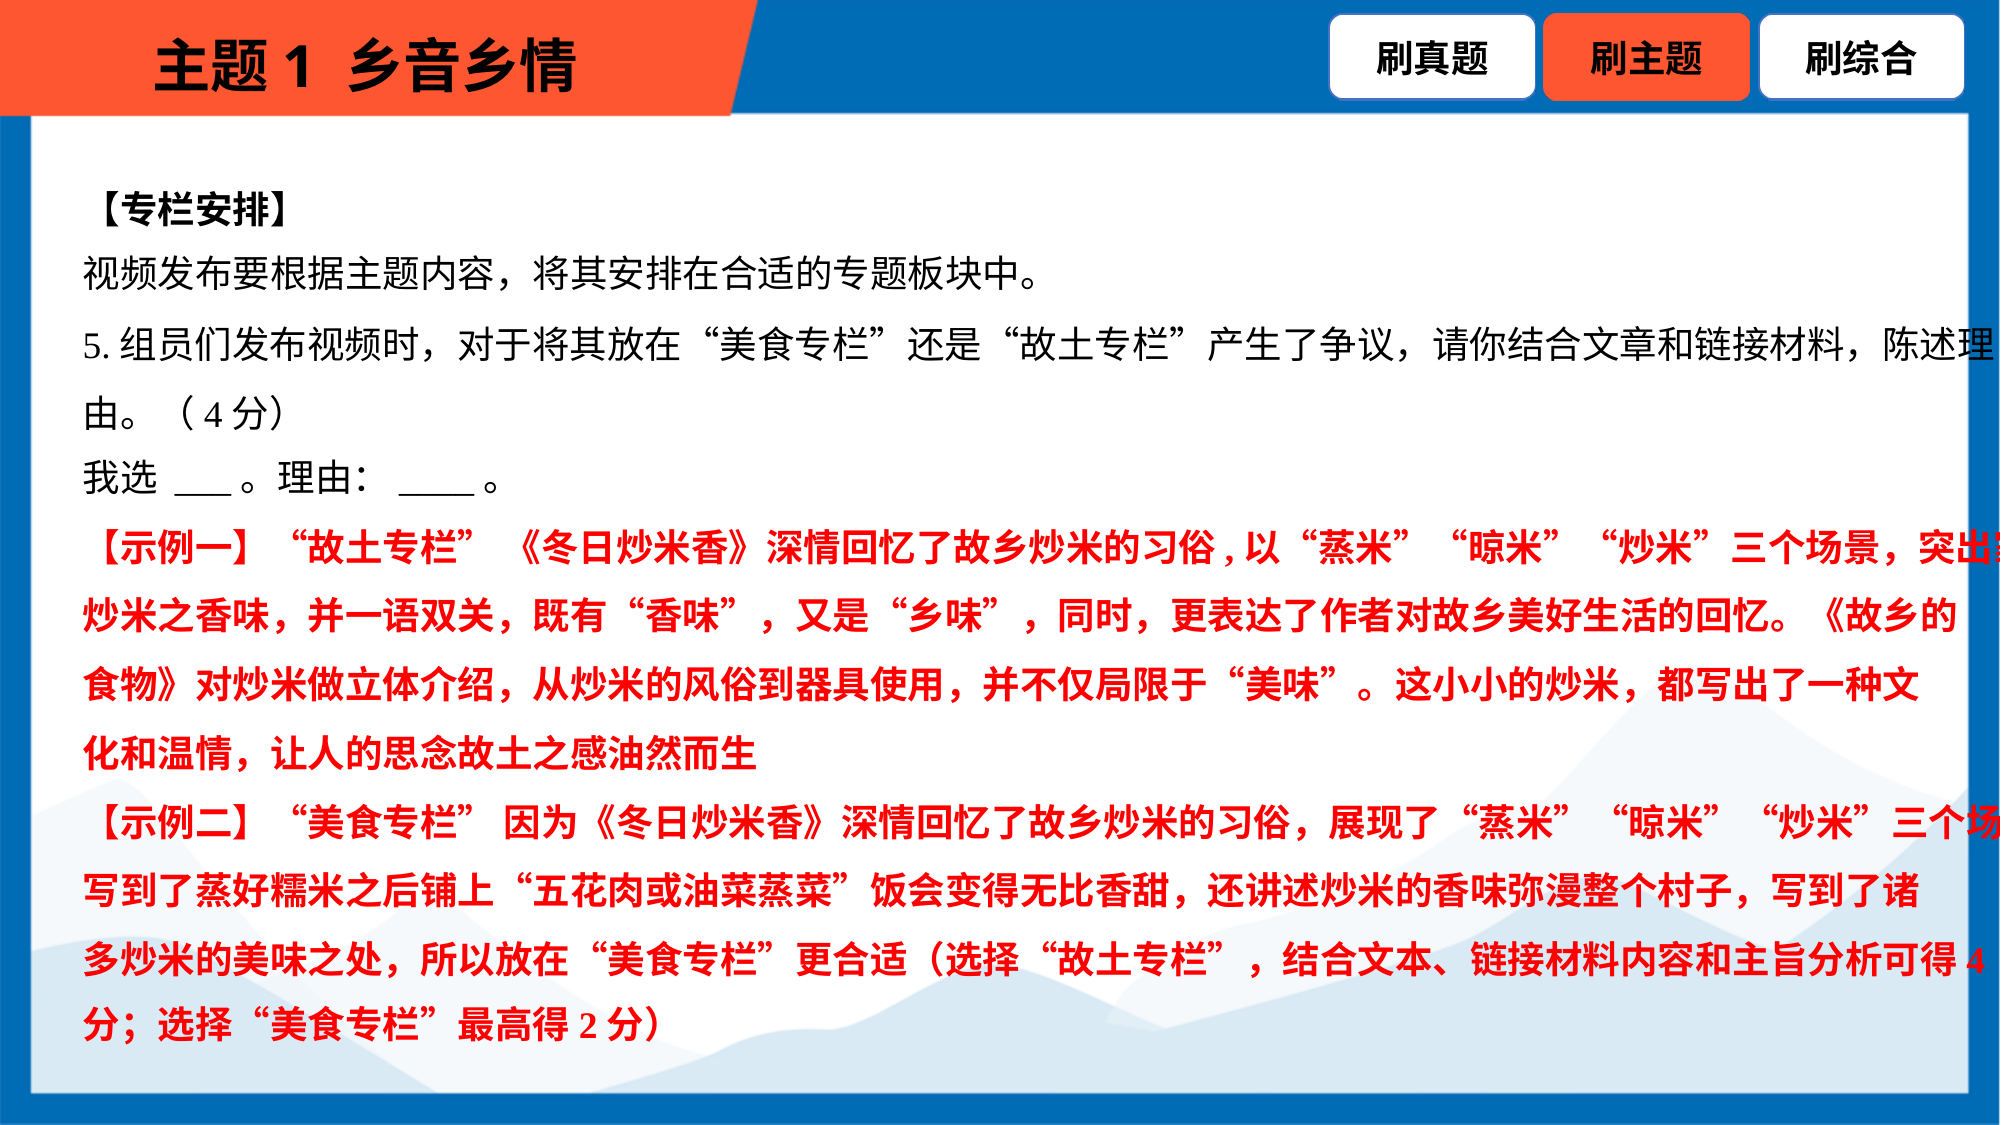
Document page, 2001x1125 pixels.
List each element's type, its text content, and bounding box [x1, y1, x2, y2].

text_box 【专栏安排】 视频发布要根据主题内容，将其安排在合适的专题板块中。 [82, 161, 1917, 289]
text_box 【示例一】“故土专栏” 《冬日炒米香》深情回忆了故乡炒米的习俗,以“蒸米”“晾米”“炒米”三个场景，突出家乡 炒米之香味，并一语双关，既有“香味”，又是“乡味”，同时，更表达了作者对故乡美好生活的回忆。《故乡的 食物》对炒米做立体介绍，从炒米的风俗到器具使用，并不仅局限于“美味”。这小小的炒米，都写出了一种文 化和温情，让人的思念故土之感油然而生 【示例二】“美食专栏” 因为《冬日炒米香》深情回忆了故乡炒米的习俗，展现了“蒸米”“晾米”“炒米”三个场景， 写到了蒸好糯米之后铺上“五花肉或油菜蒸菜”饭会变得无比香甜，还讲述炒米的香味弥漫整个村子，写到了诸 多炒米的美味之处，所以放在“美食专栏”更合适（选择“故土专栏”，结合文本、链接材料内容和主旨分析可得4 分；选择“美食专栏”最高得2分） [82, 499, 1917, 1040]
text_box 5.组员们发布视频时，对于将其放在“美食专栏”还是“故土专栏”产生了争议，请你结合文章和链接材料，陈述理 由。（4分） 我选 ___。理由：____。 [82, 297, 1917, 493]
picture [0, 0, 2000, 1125]
